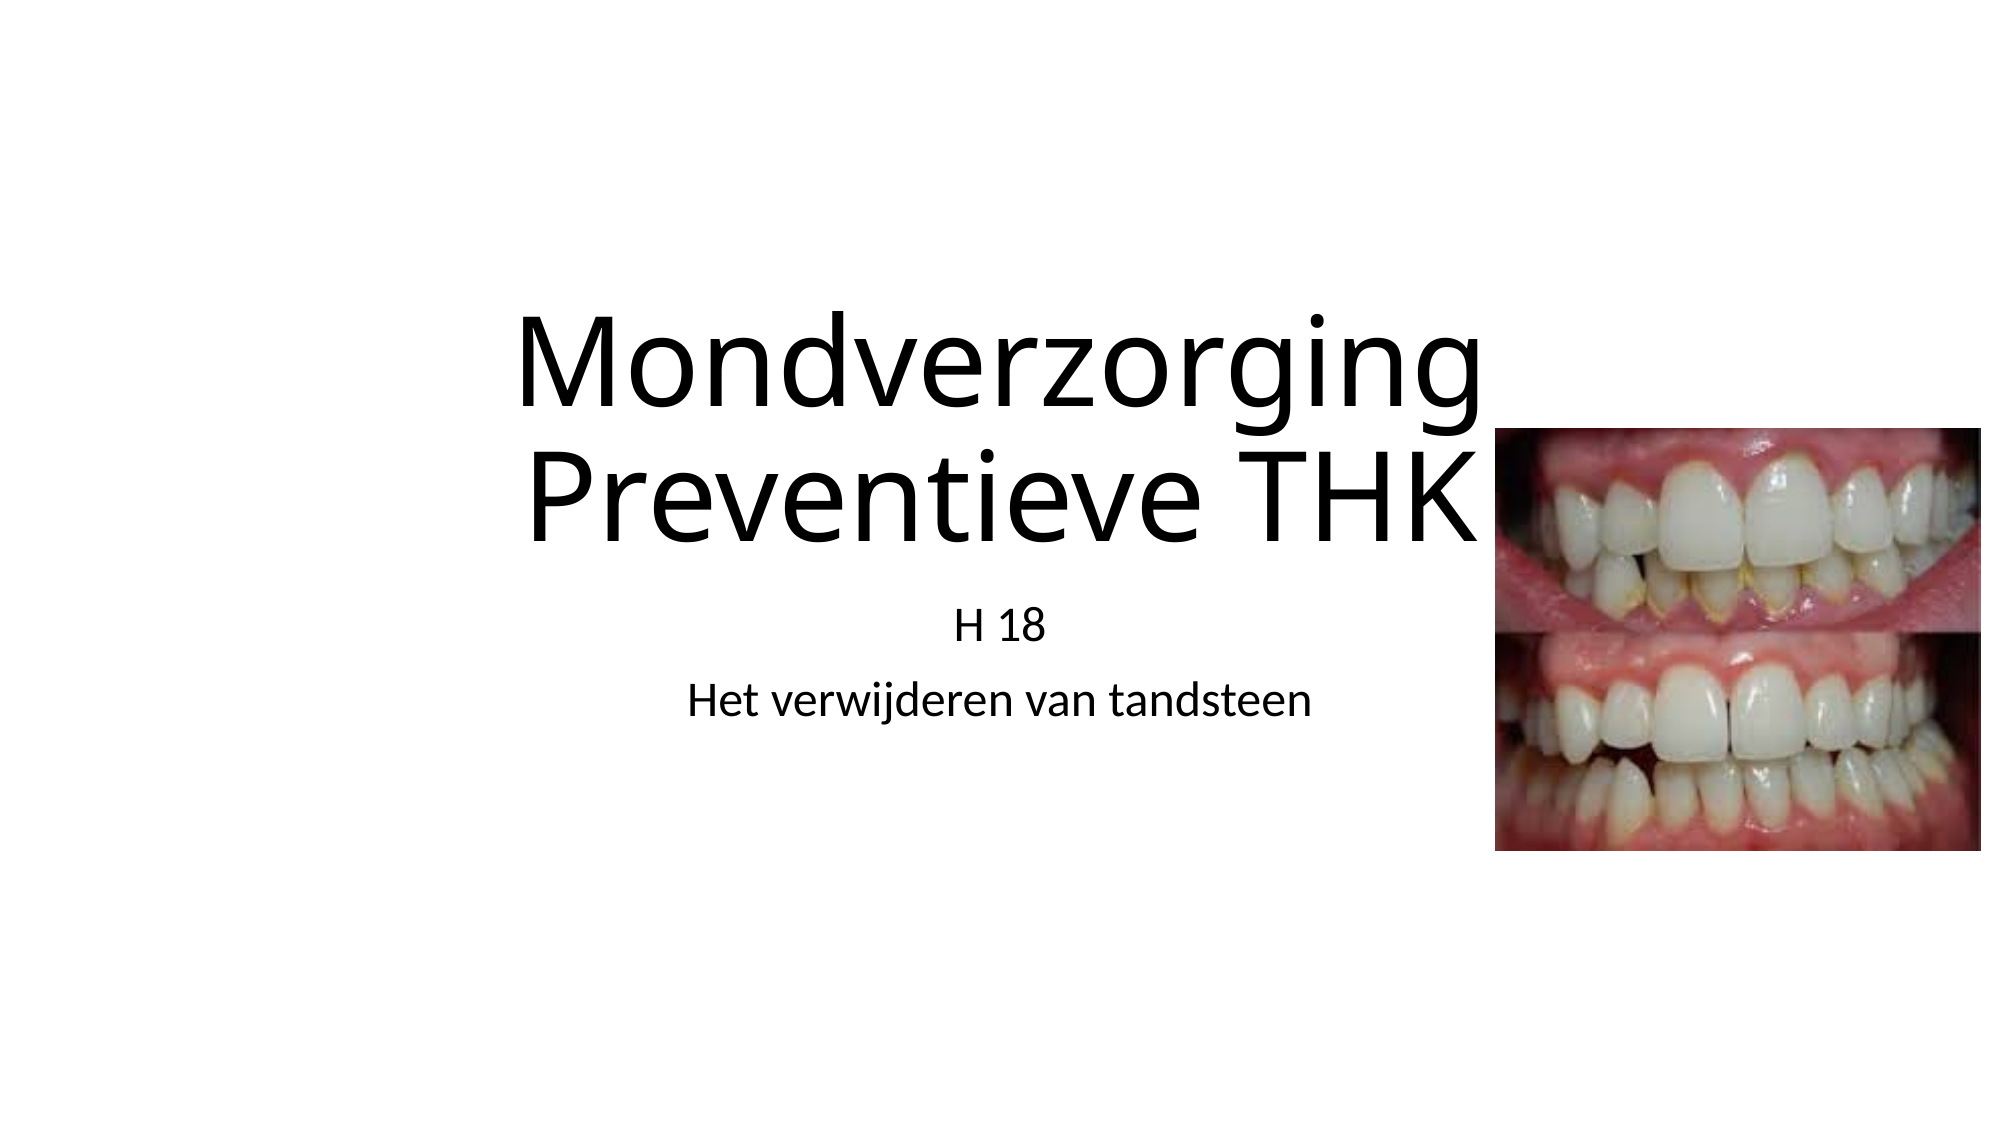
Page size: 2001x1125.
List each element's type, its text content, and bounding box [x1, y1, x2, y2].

title Mondverzorging Preventieve THK [249, 184, 1750, 576]
picture [1495, 428, 1981, 851]
subtitle H 18 Het verwijderen van tandsteen [249, 590, 1750, 863]
